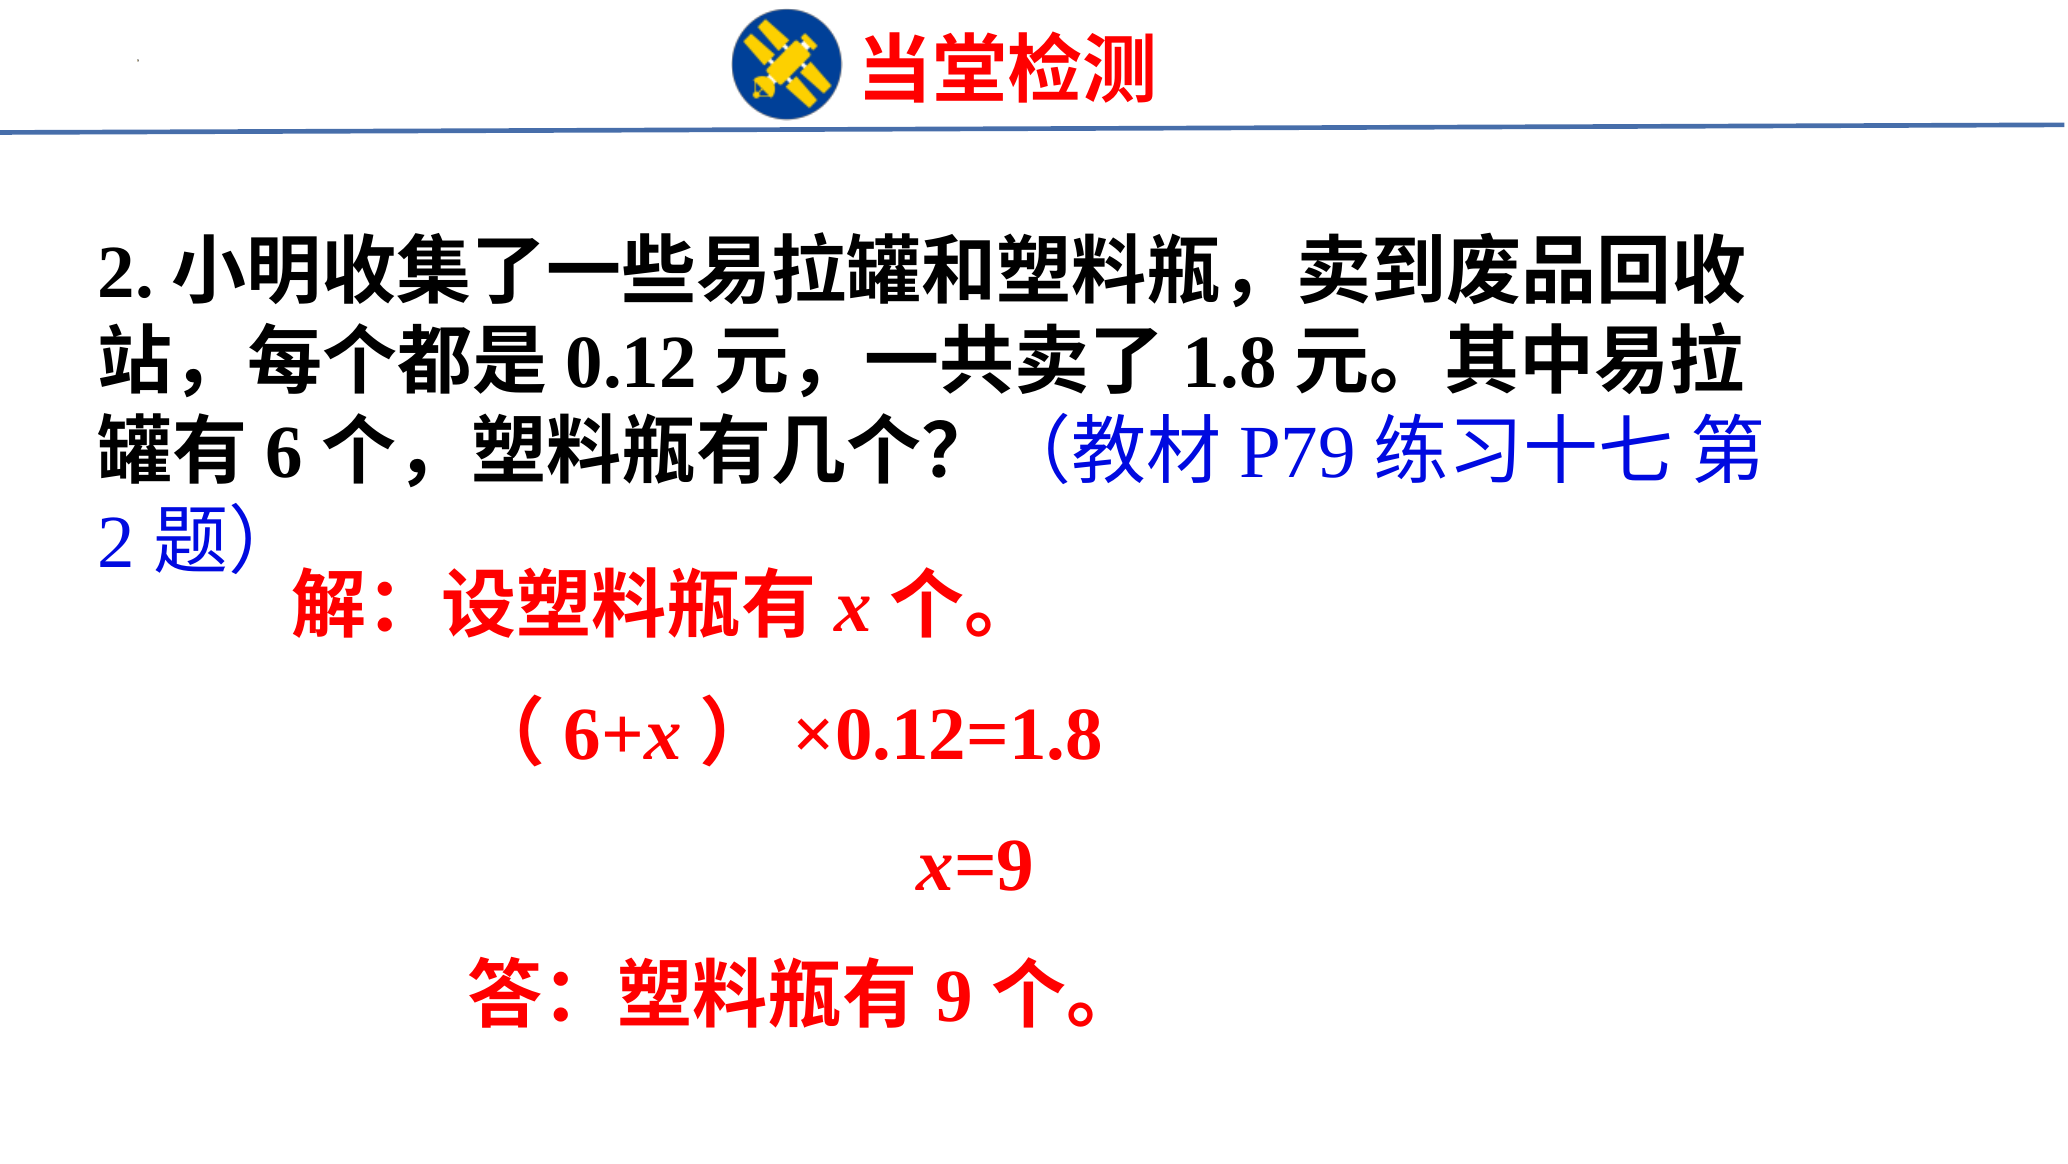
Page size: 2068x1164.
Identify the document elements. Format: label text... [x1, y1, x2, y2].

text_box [0, 124, 2065, 133]
text_box 答：塑料瓶有9个。 [418, 939, 1157, 1045]
picture [731, 8, 843, 121]
text_box 解：设塑料瓶有x个。 [276, 549, 1658, 655]
text_box 2.小明收集了一些易拉罐和塑料瓶，卖到废品回收站，每个都是0.12元，一共卖了1.8元。其中易拉罐有6个，塑料瓶有几个？（教材P79练习十七 第2题） [82, 215, 1833, 591]
text_box 当堂检测 [843, 13, 1173, 119]
text_box x=9 [901, 808, 1050, 913]
text_box （6+x）×0.12=1.8 [456, 676, 1118, 782]
